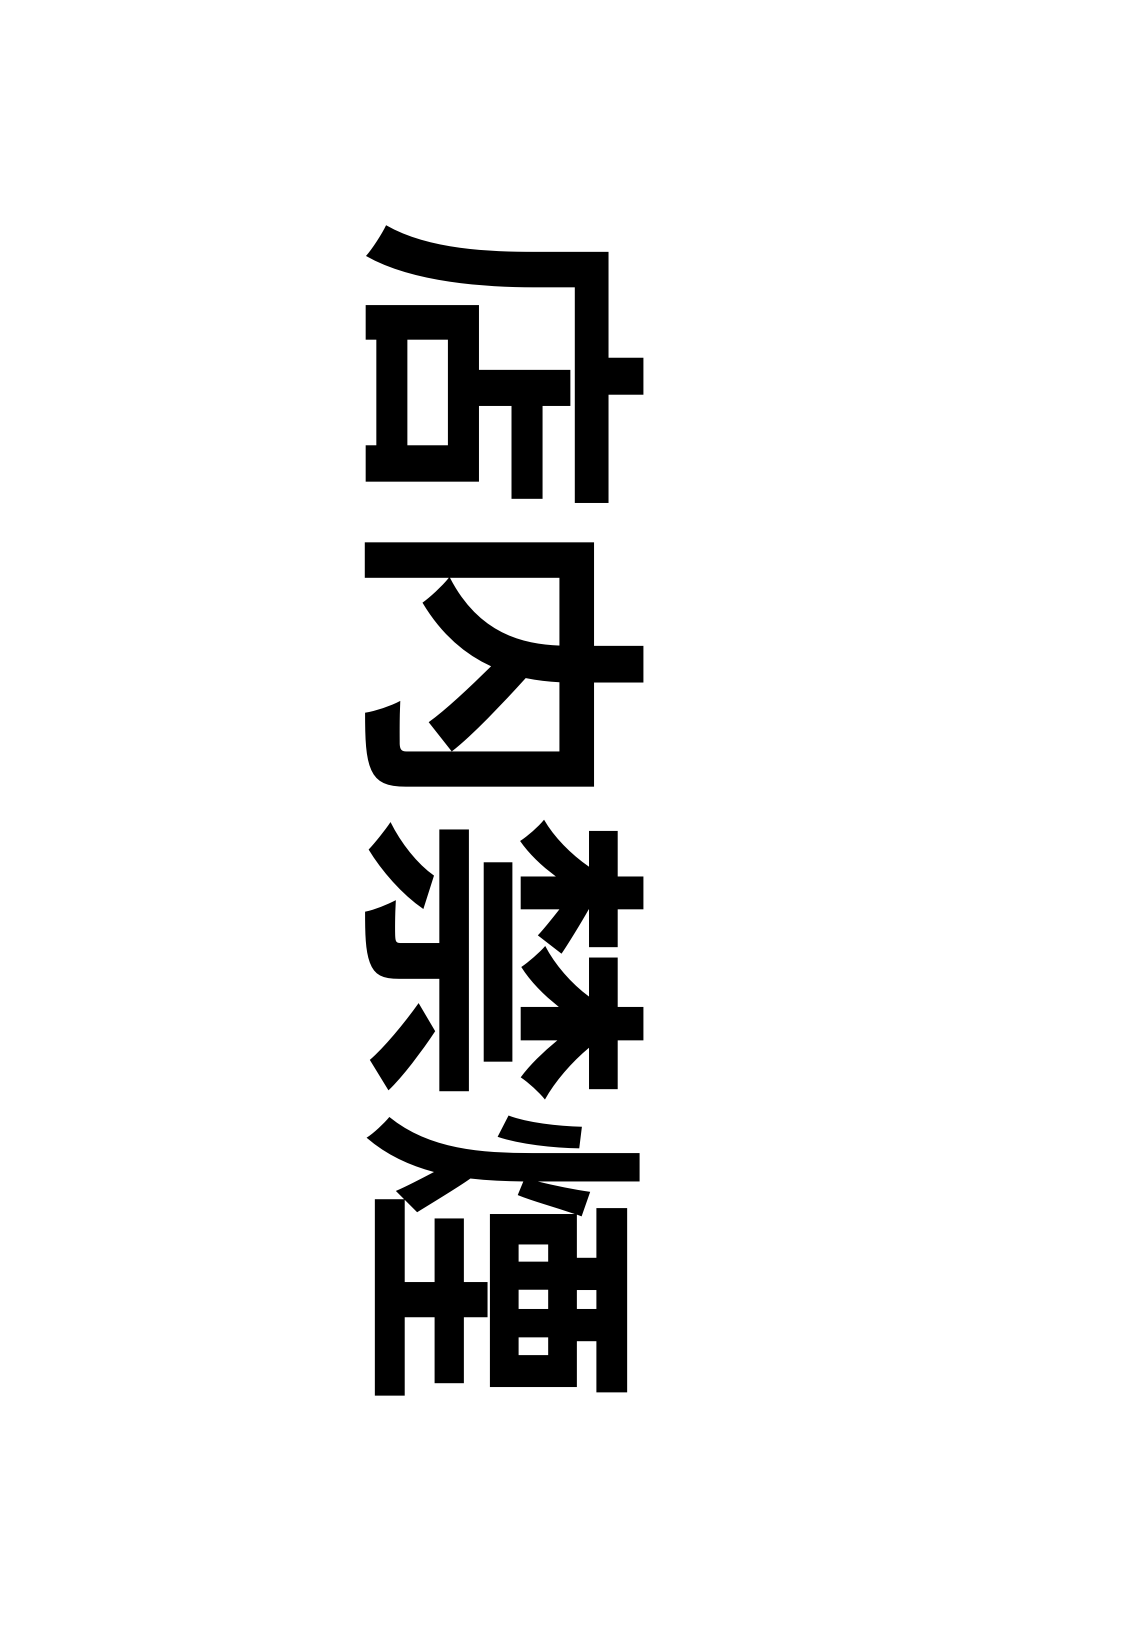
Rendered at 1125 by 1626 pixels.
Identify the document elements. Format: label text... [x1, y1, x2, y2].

text_box 店内禁煙 [326, 0, 715, 1625]
